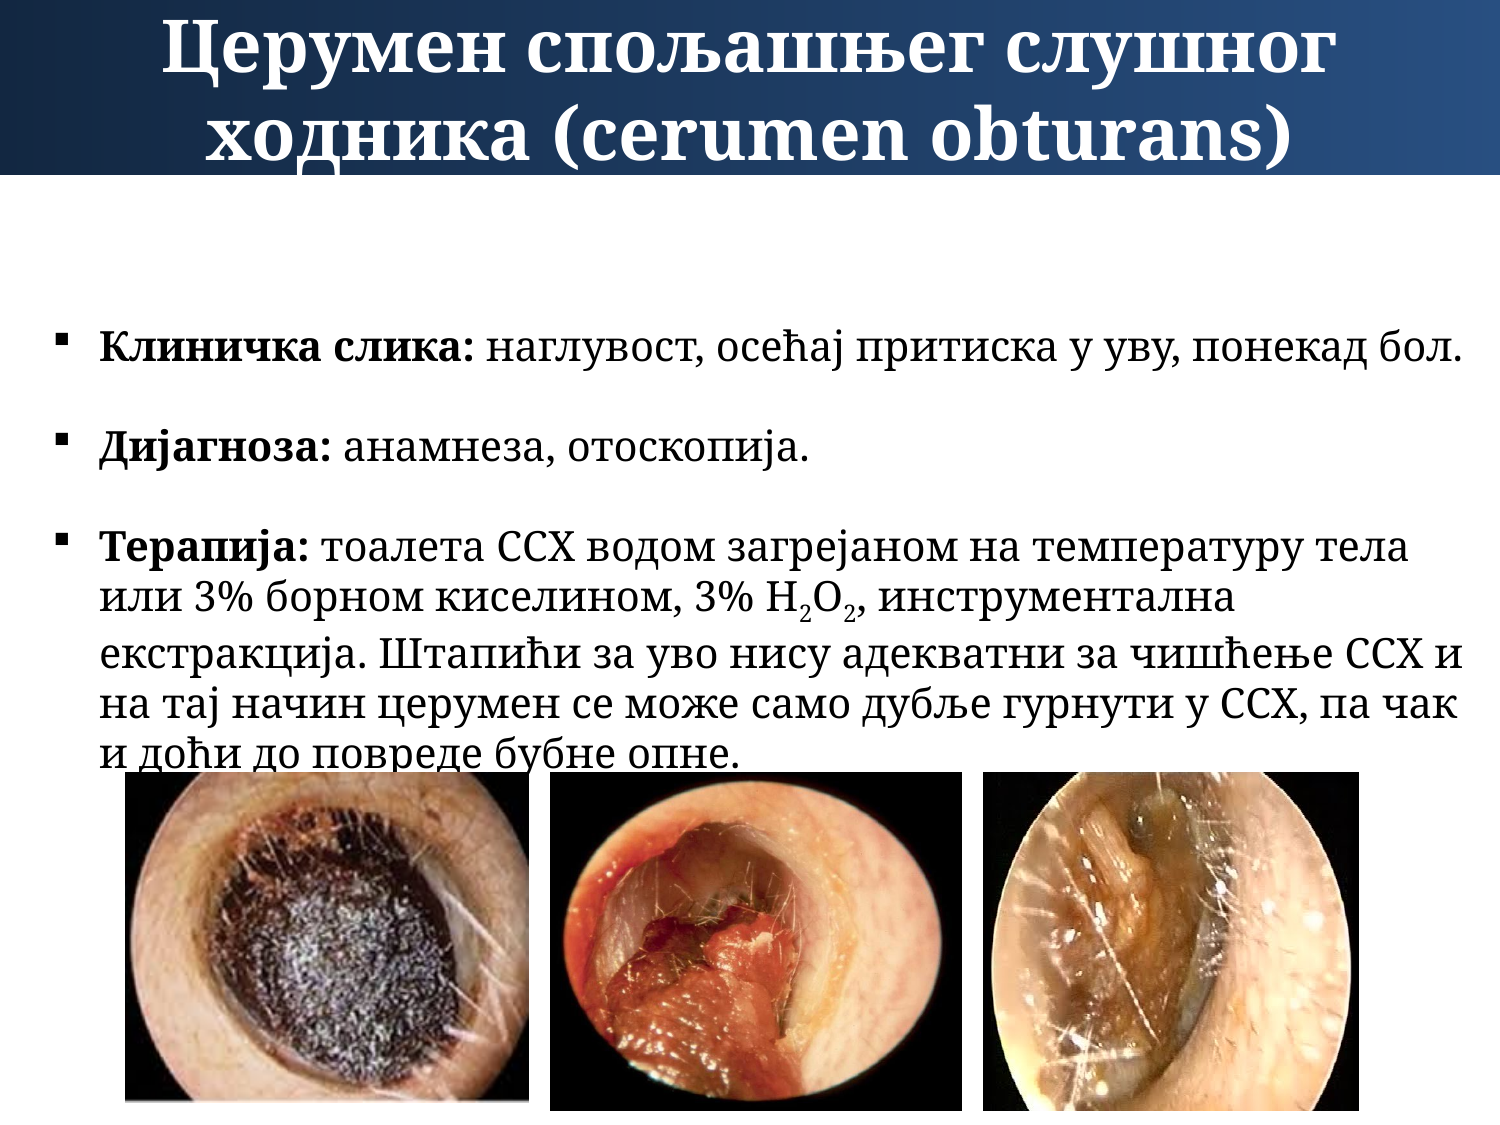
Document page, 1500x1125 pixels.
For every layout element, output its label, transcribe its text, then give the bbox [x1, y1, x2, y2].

text_box Церумен спољашњег слушног ходника (cerumen obturans) [0, 0, 1500, 176]
text_box Клиничка слика: наглувост, осећај притиска у уву, понекад бол. Дијагноза: анамнеза, отоскопија. Терапија: тоалета ССХ водом загрејаном на температуру тела или 3% борном киселином, 3% H2O2, инструментална екстракција. Штапићи за уво нису адекватни за чишћење ССХ и на тај начин церумен се може само дубље гурнути у ССХ, па чак и доћи до повреде бубне опне. [37, 212, 1488, 1035]
picture [983, 772, 1360, 1111]
picture [125, 772, 529, 1103]
picture [550, 772, 962, 1111]
